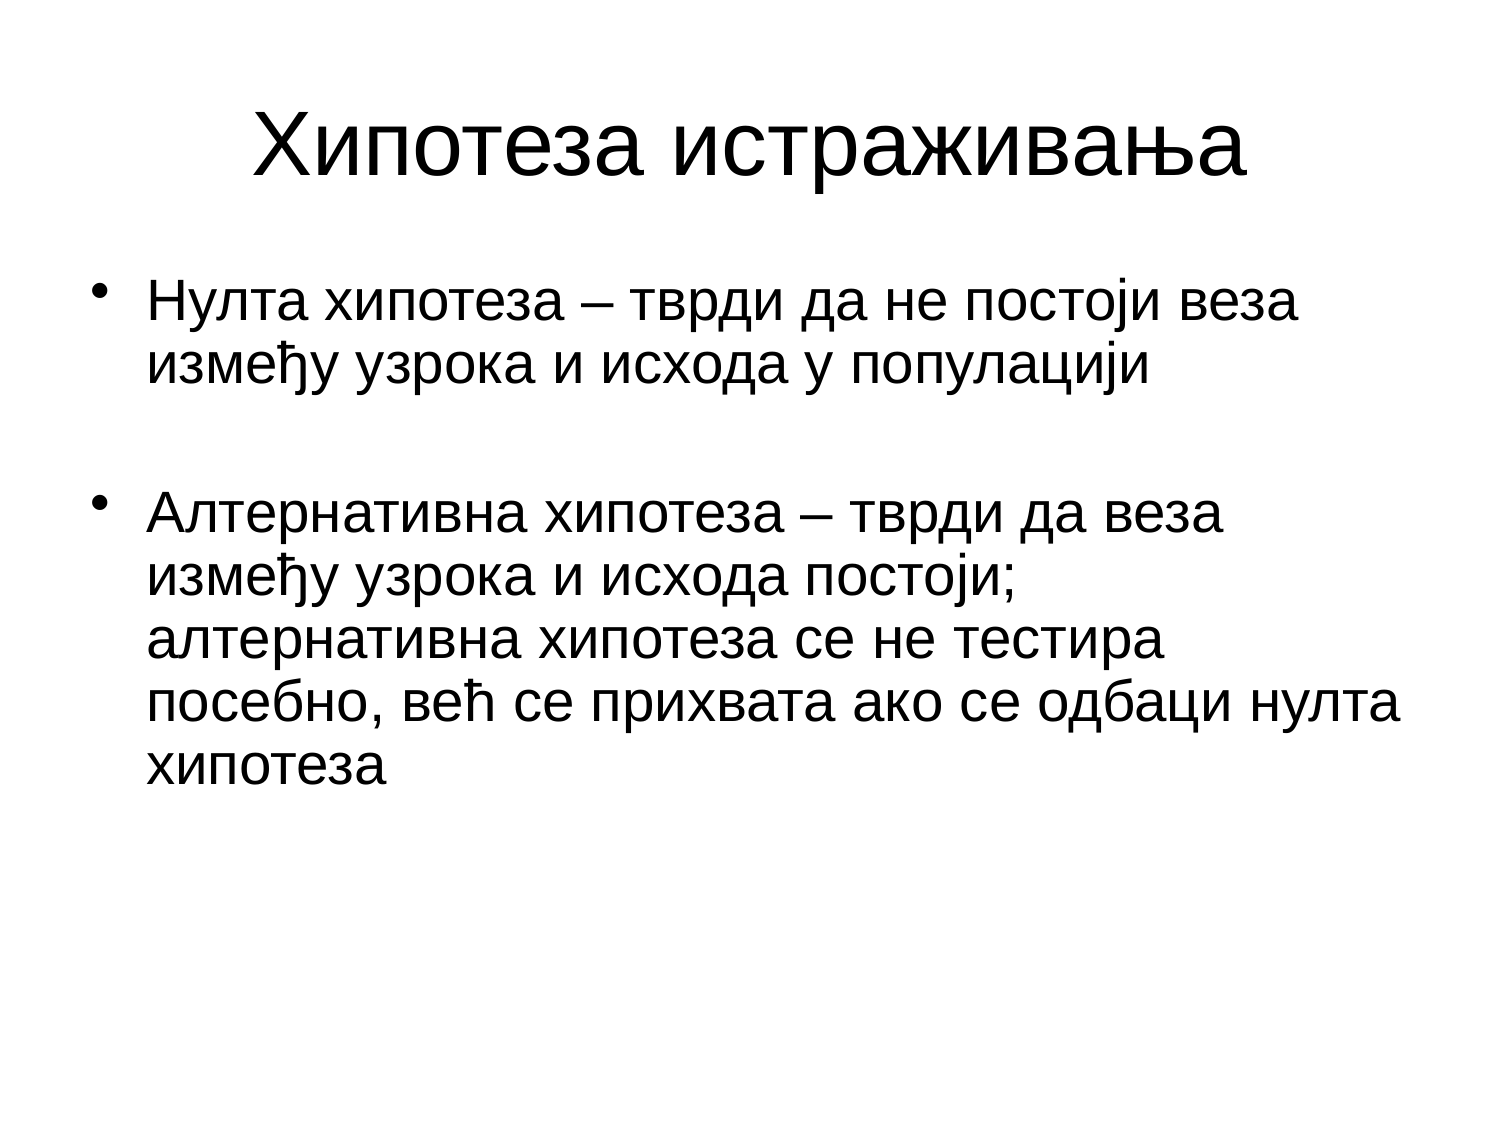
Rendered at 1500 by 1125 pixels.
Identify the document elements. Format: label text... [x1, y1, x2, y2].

list Нулта хипотеза – тврди да не постоји веза између узрока и исхода у популацији Алтернативна хипотеза – тврди да веза између узрока и исхода постоји; алтернативна хипотеза се не тестира посебно, већ се прихвата ако се одбаци нулта хипотеза [74, 262, 1426, 1006]
title Хипотеза истраживања [74, 44, 1426, 233]
